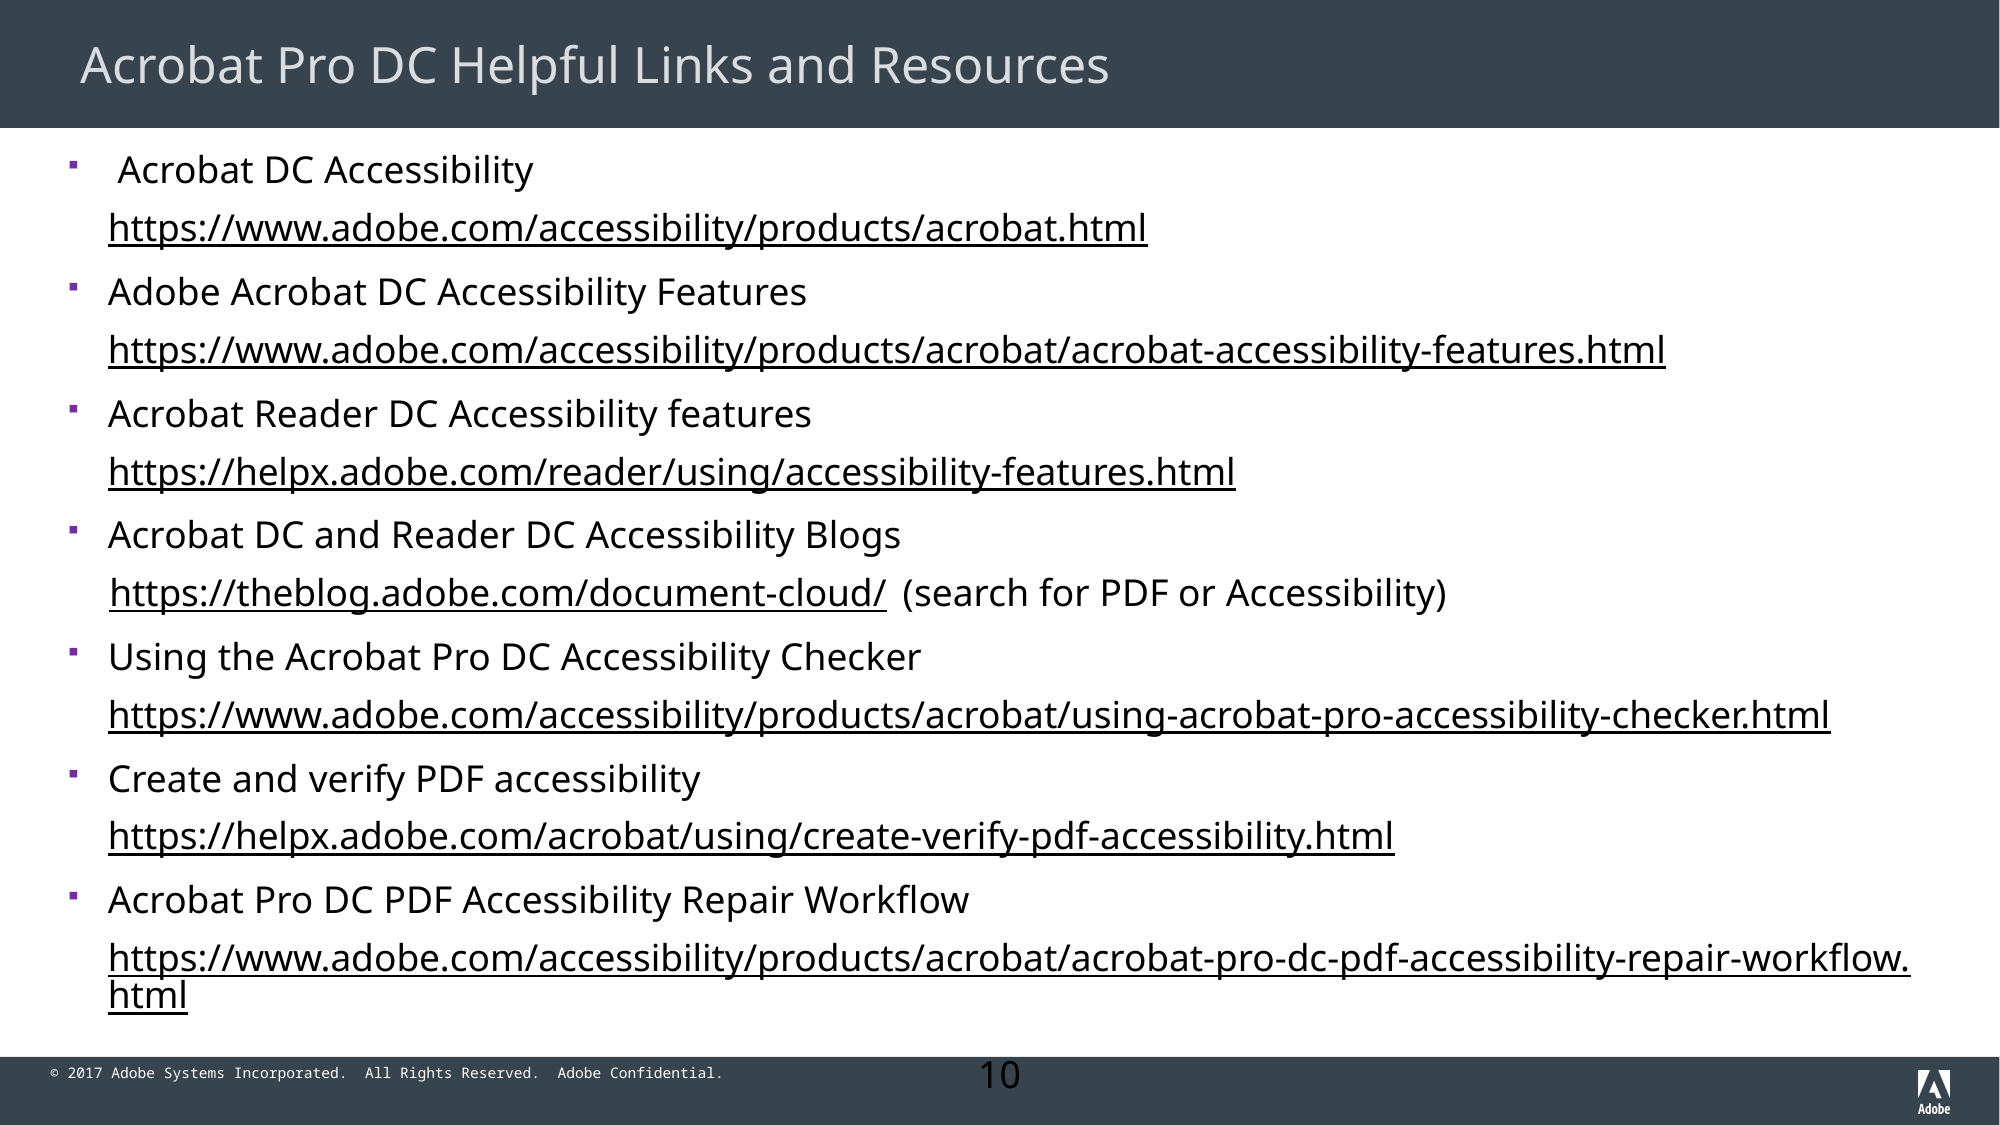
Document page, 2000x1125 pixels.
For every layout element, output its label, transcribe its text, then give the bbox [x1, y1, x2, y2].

list Acrobat DC Accessibility https://www.adobe.com/accessibility/products/acrobat.html Adobe Acrobat DC Accessibility Features https://www.adobe.com/accessibility/products/acrobat/acrobat-accessibility-features.html Acrobat Reader DC Accessibility features https://helpx.adobe.com/reader/using/accessibility-features.html Acrobat DC and Reader DC Accessibility Blogs https://theblog.adobe.com/document-cloud/ (search for PDF or Accessibility) Using the Acrobat Pro DC Accessibility Checker https://www.adobe.com/accessibility/products/acrobat/using-acrobat-pro-accessibility-checker.html Create and verify PDF accessibility https://helpx.adobe.com/acrobat/using/create-verify-pdf-accessibility.html Acrobat Pro DC PDF Accessibility Repair Workflow https://www.adobe.com/accessibility/products/acrobat/acrobat-pro-dc-pdf-accessibility-repair-workflow.html [49, 137, 1950, 1043]
title Acrobat Pro DC Helpful Links and Resources [49, 30, 1950, 98]
picture [1918, 1070, 1950, 1114]
slide_number 10 [916, 1062, 1083, 1091]
